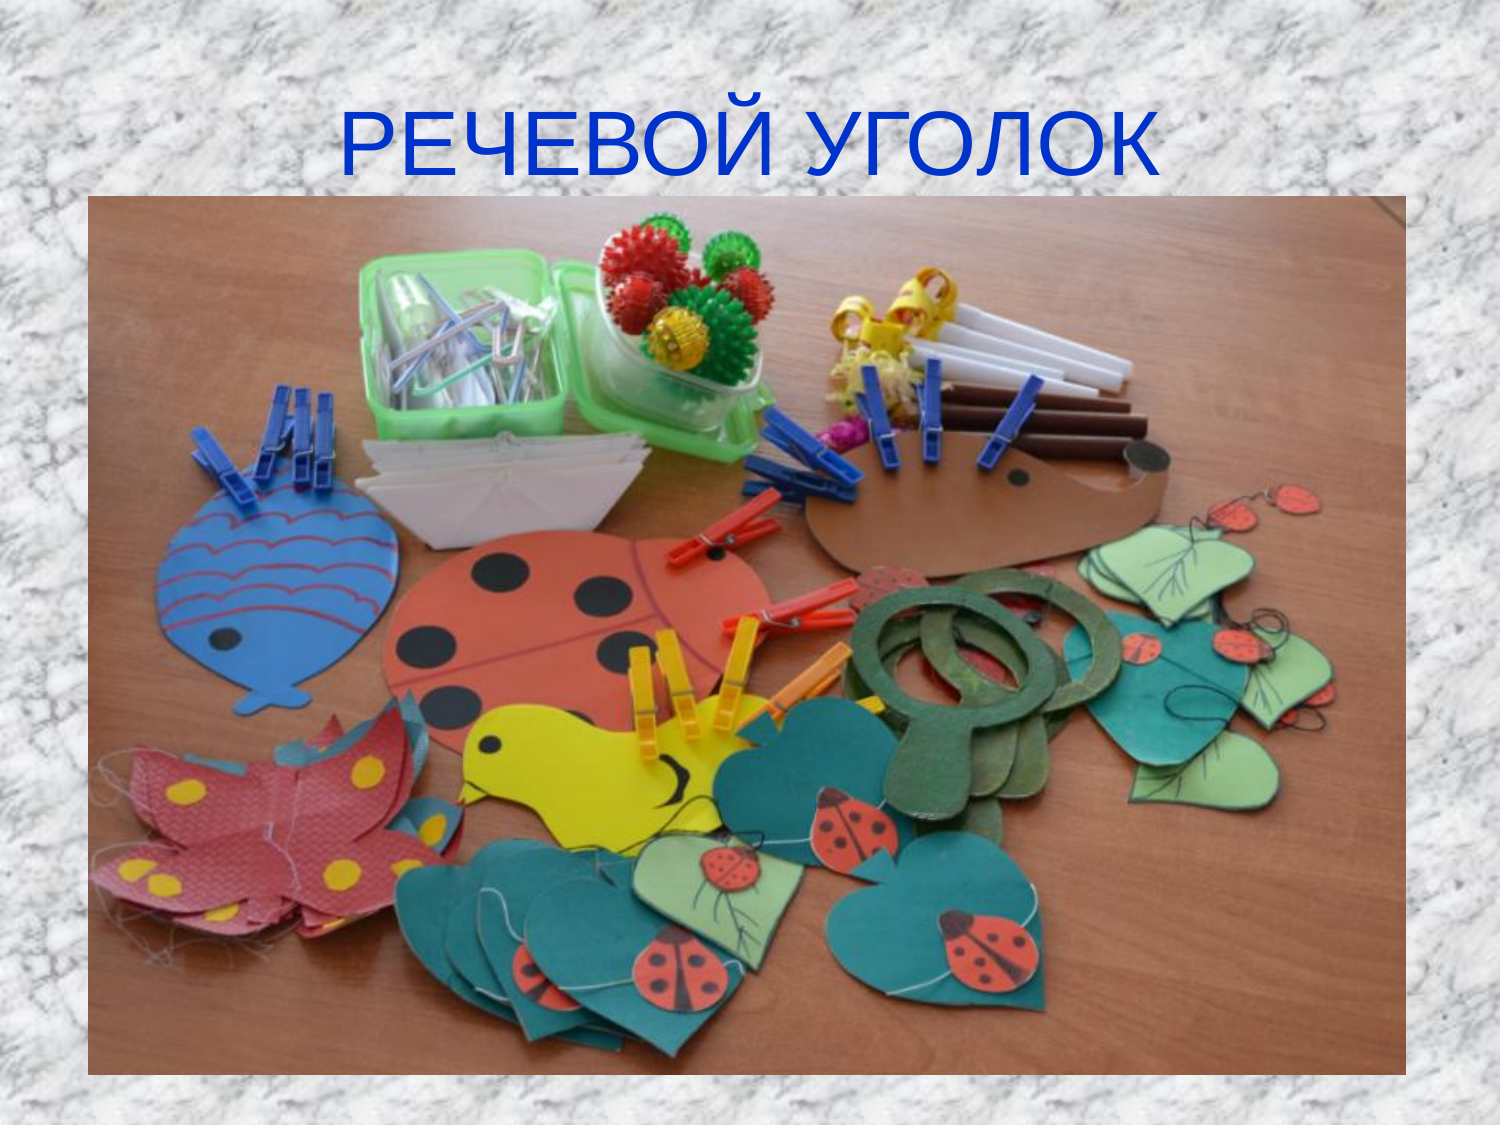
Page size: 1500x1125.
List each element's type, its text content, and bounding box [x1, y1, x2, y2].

picture [0, 0, 1500, 1125]
title РЕЧЕВОЙ УГОЛОК [74, 44, 1426, 233]
